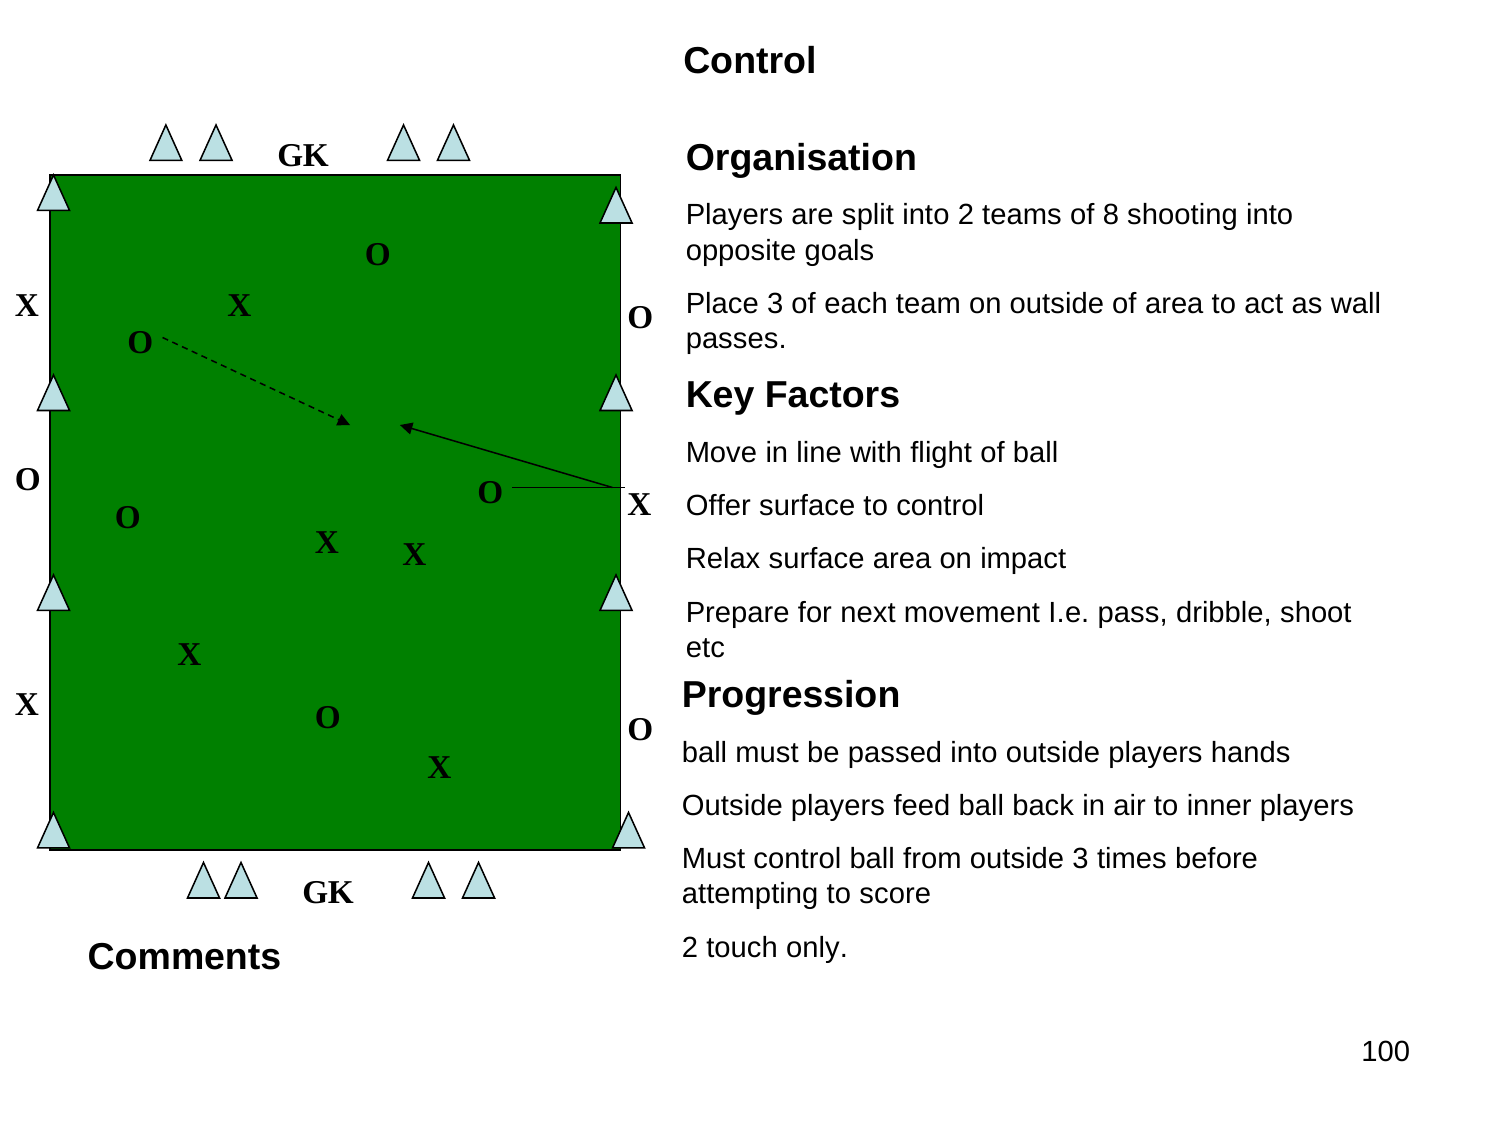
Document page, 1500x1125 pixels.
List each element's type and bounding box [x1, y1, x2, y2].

text_box [242, 0, 1258, 89]
text_box [187, 862, 220, 898]
text_box [412, 862, 445, 898]
text_box [0, 674, 38, 731]
text_box [462, 862, 495, 898]
text_box [0, 124, 650, 850]
text_box [437, 125, 470, 161]
text_box [199, 125, 232, 161]
text_box [149, 125, 182, 161]
text_box [1074, 1024, 1425, 1103]
text_box [387, 125, 420, 161]
text_box [667, 124, 1412, 971]
text_box [287, 862, 388, 918]
text_box [72, 924, 624, 986]
text_box [224, 862, 257, 898]
